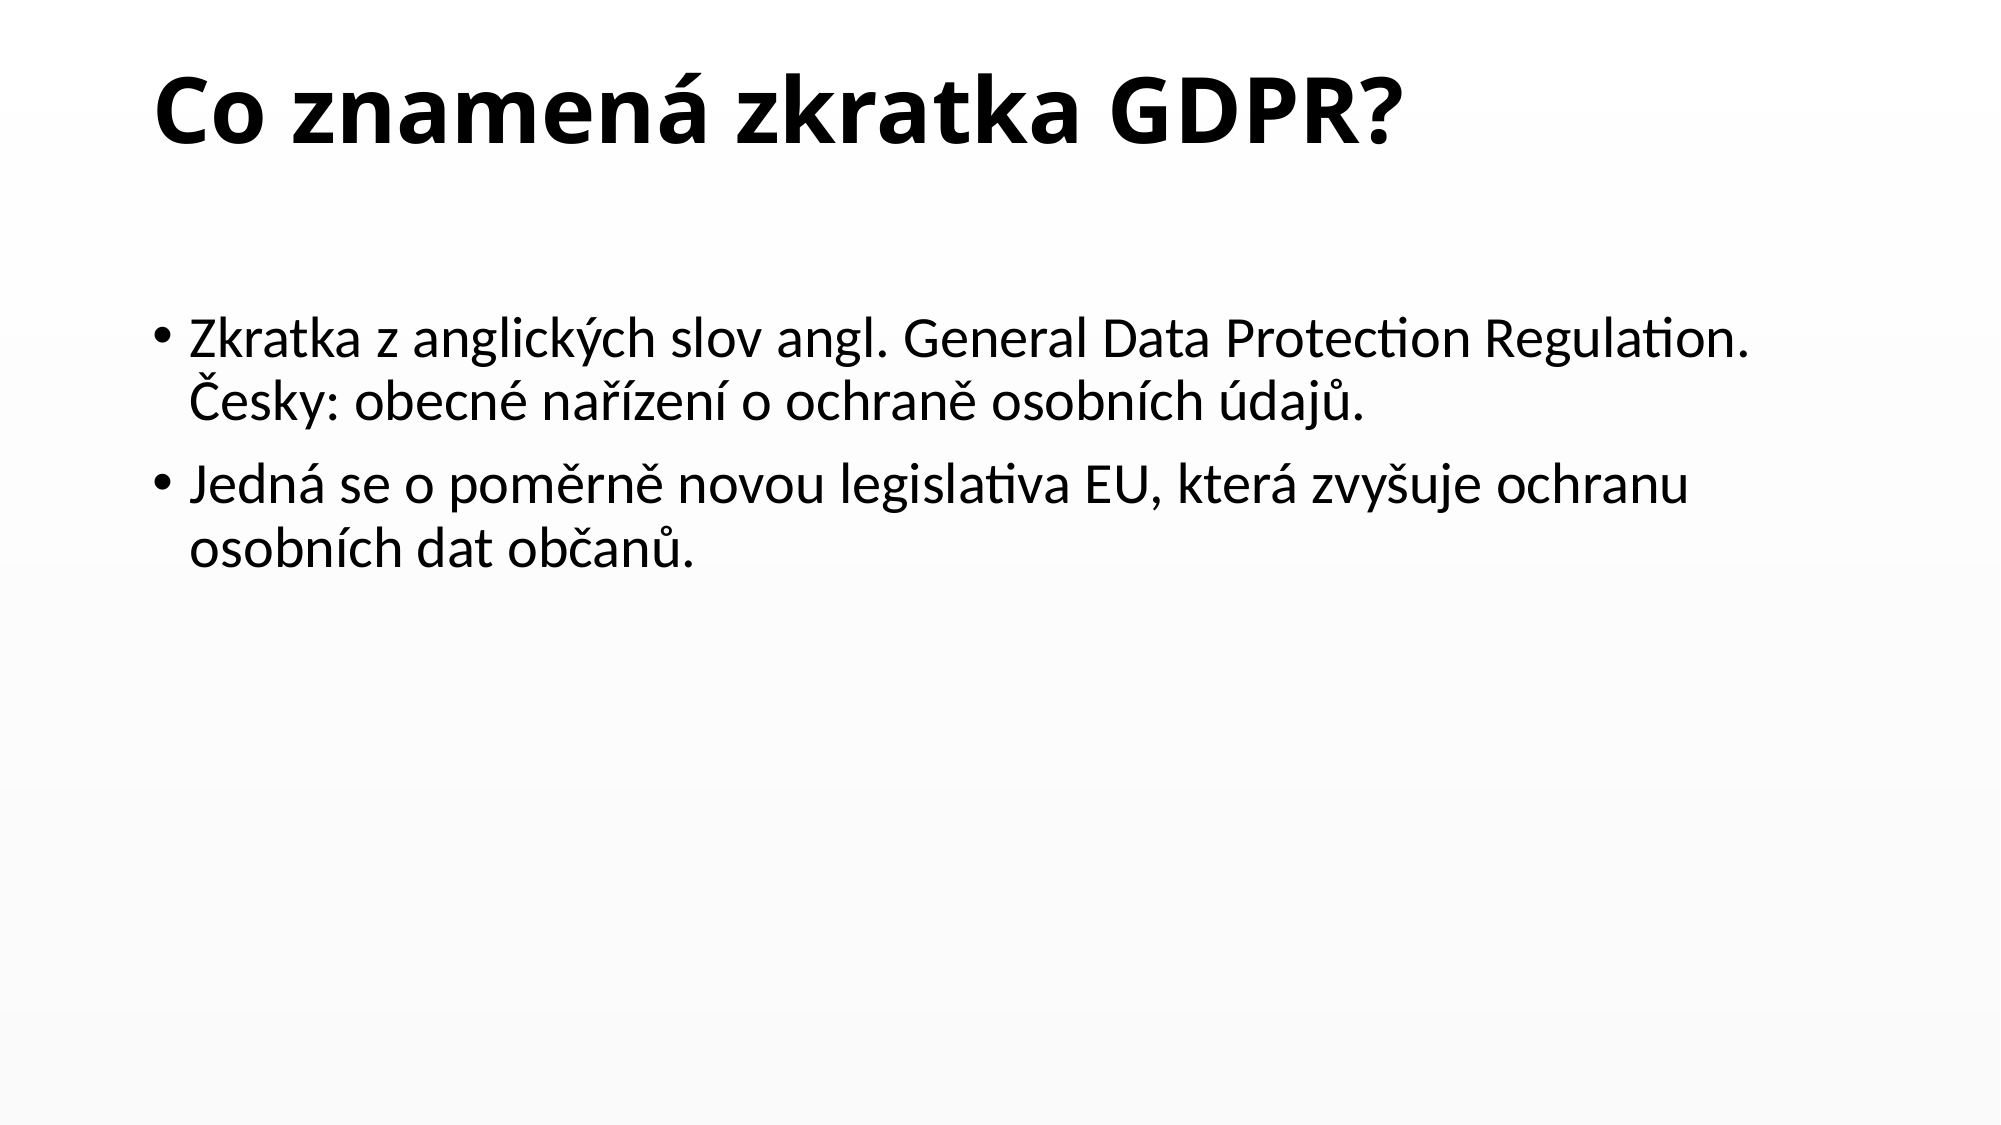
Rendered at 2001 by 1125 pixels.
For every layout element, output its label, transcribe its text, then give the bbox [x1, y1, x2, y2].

title Co znamená zkratka GDPR? [137, 59, 1863, 278]
list Zkratka z anglických slov angl. General Data Protection Regulation. Česky: obecné nařízení o ochraně osobních údajů. Jedná se o poměrně novou legislativa EU, která zvyšuje ochranu osobních dat občanů. [137, 299, 1863, 1014]
